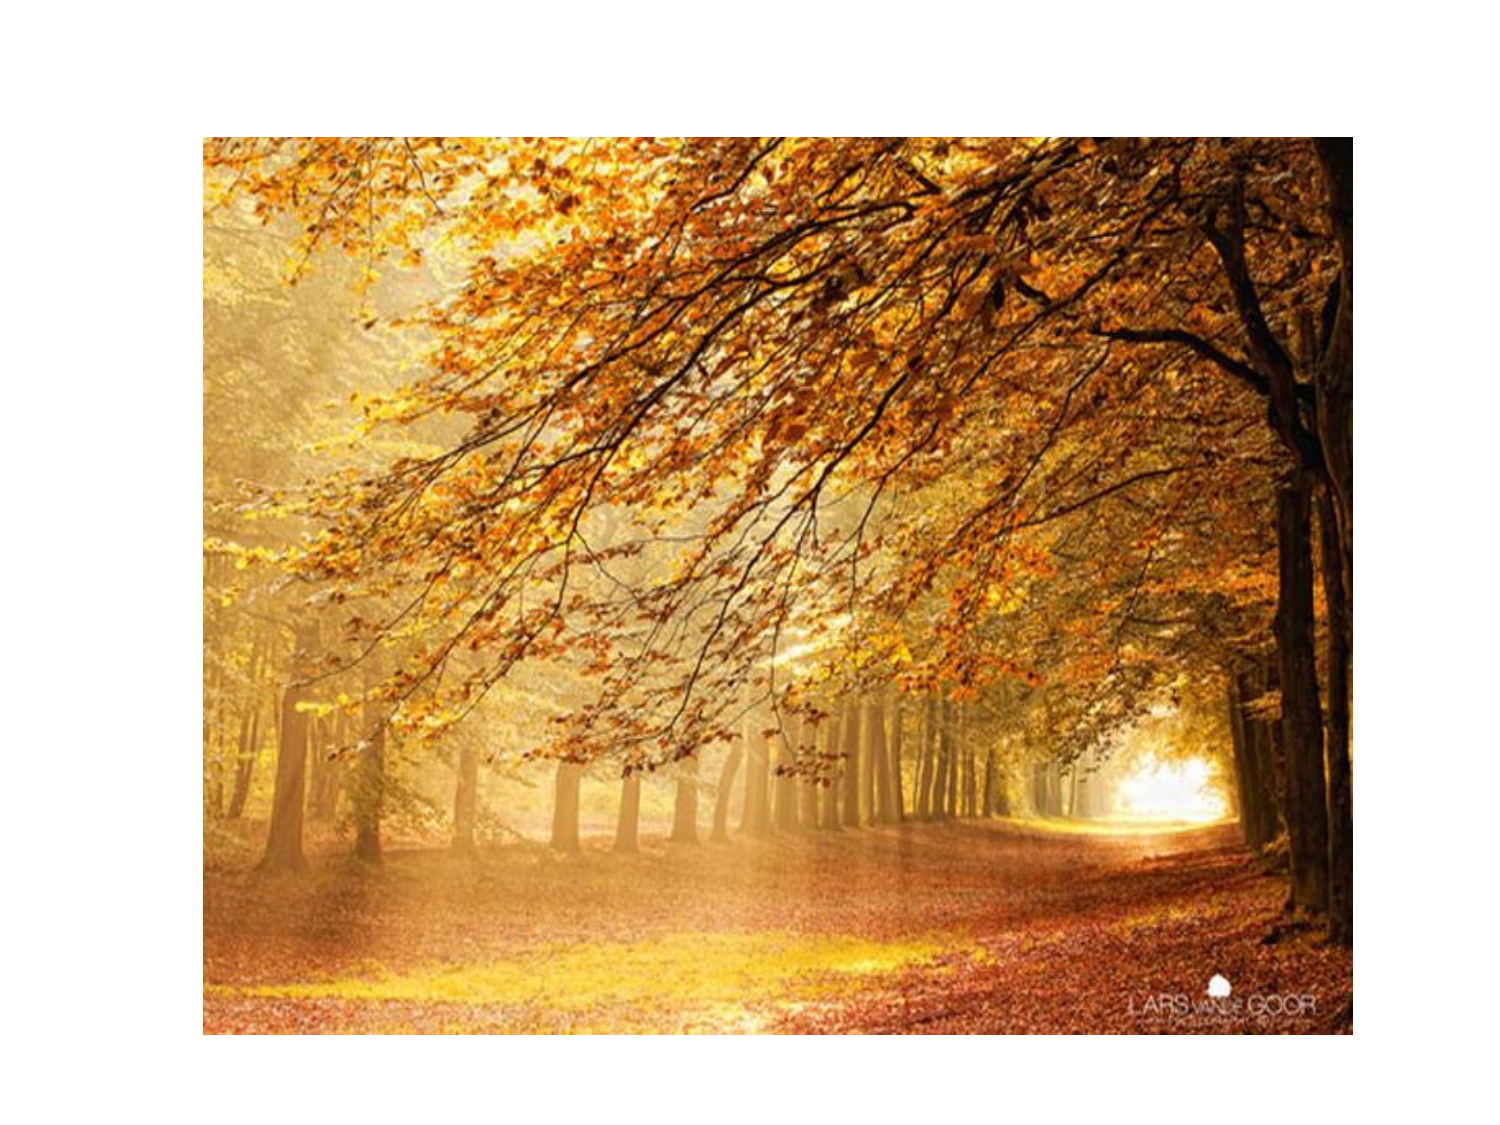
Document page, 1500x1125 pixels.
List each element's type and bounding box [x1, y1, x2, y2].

list [202, 136, 1353, 1036]
